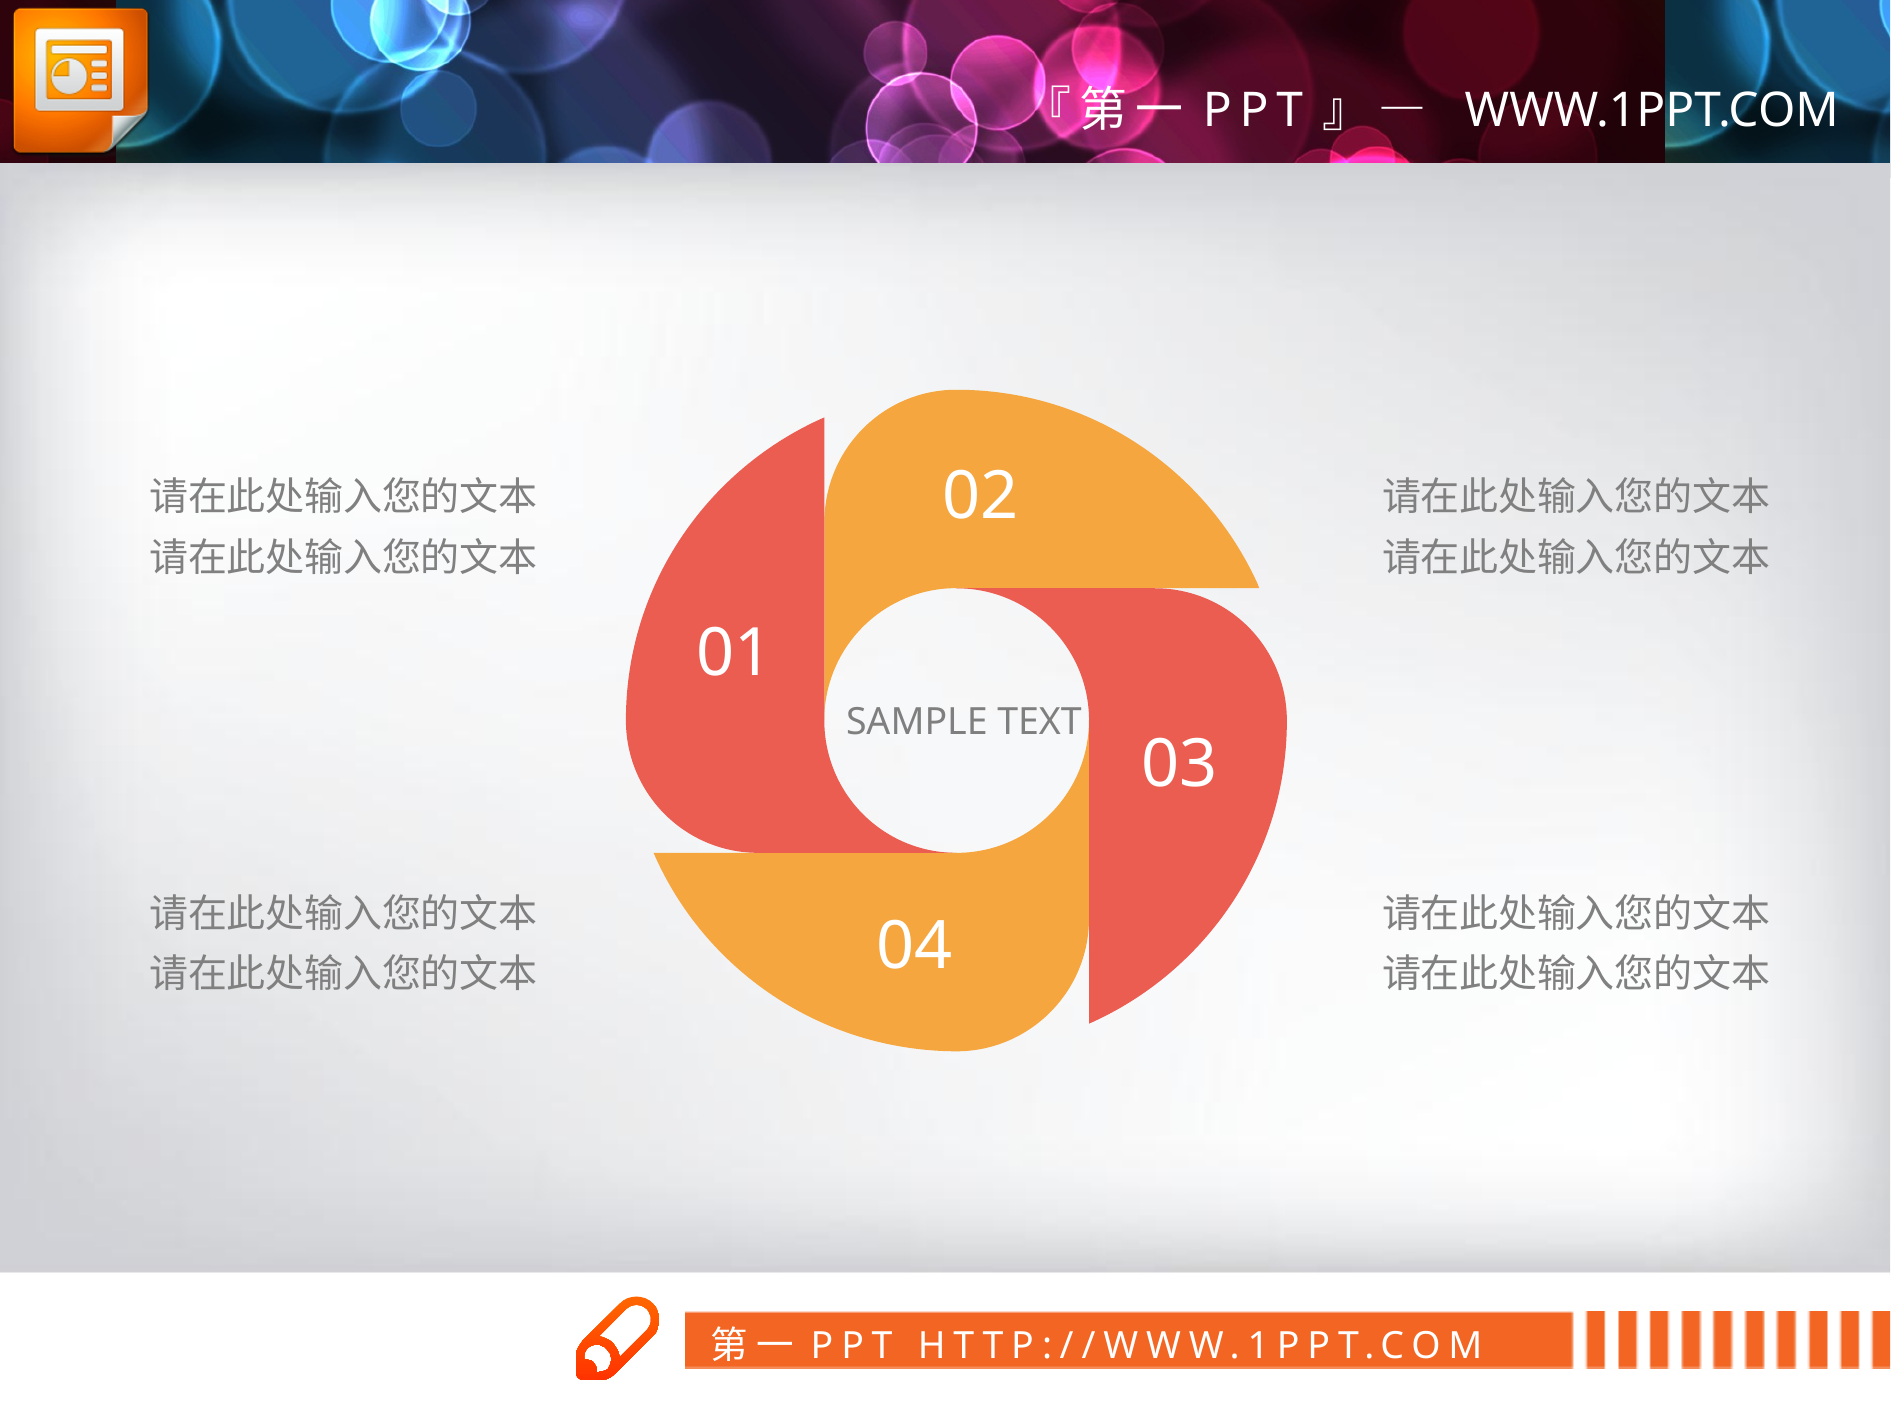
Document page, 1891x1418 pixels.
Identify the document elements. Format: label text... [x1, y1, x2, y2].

text_box 请在此处输入您的文本 请在此处输入您的文本 [82, 450, 604, 587]
text_box [825, 389, 1260, 707]
text_box [625, 417, 957, 853]
text_box [956, 588, 1287, 1024]
text_box 请在此处输入您的文本 请在此处输入您的文本 [1315, 867, 1837, 1003]
text_box SAMPLE TEXT [831, 690, 1097, 750]
text_box 01 [681, 601, 788, 696]
text_box 03 [1126, 712, 1233, 808]
text_box 04 [861, 894, 968, 990]
picture [0, 0, 1891, 1275]
text_box 请在此处输入您的文本 请在此处输入您的文本 [1315, 450, 1837, 587]
text_box [653, 750, 1089, 1052]
text_box 请在此处输入您的文本 请在此处输入您的文本 [82, 867, 604, 1003]
picture [685, 1311, 1891, 1369]
text_box 02 [927, 444, 1034, 540]
